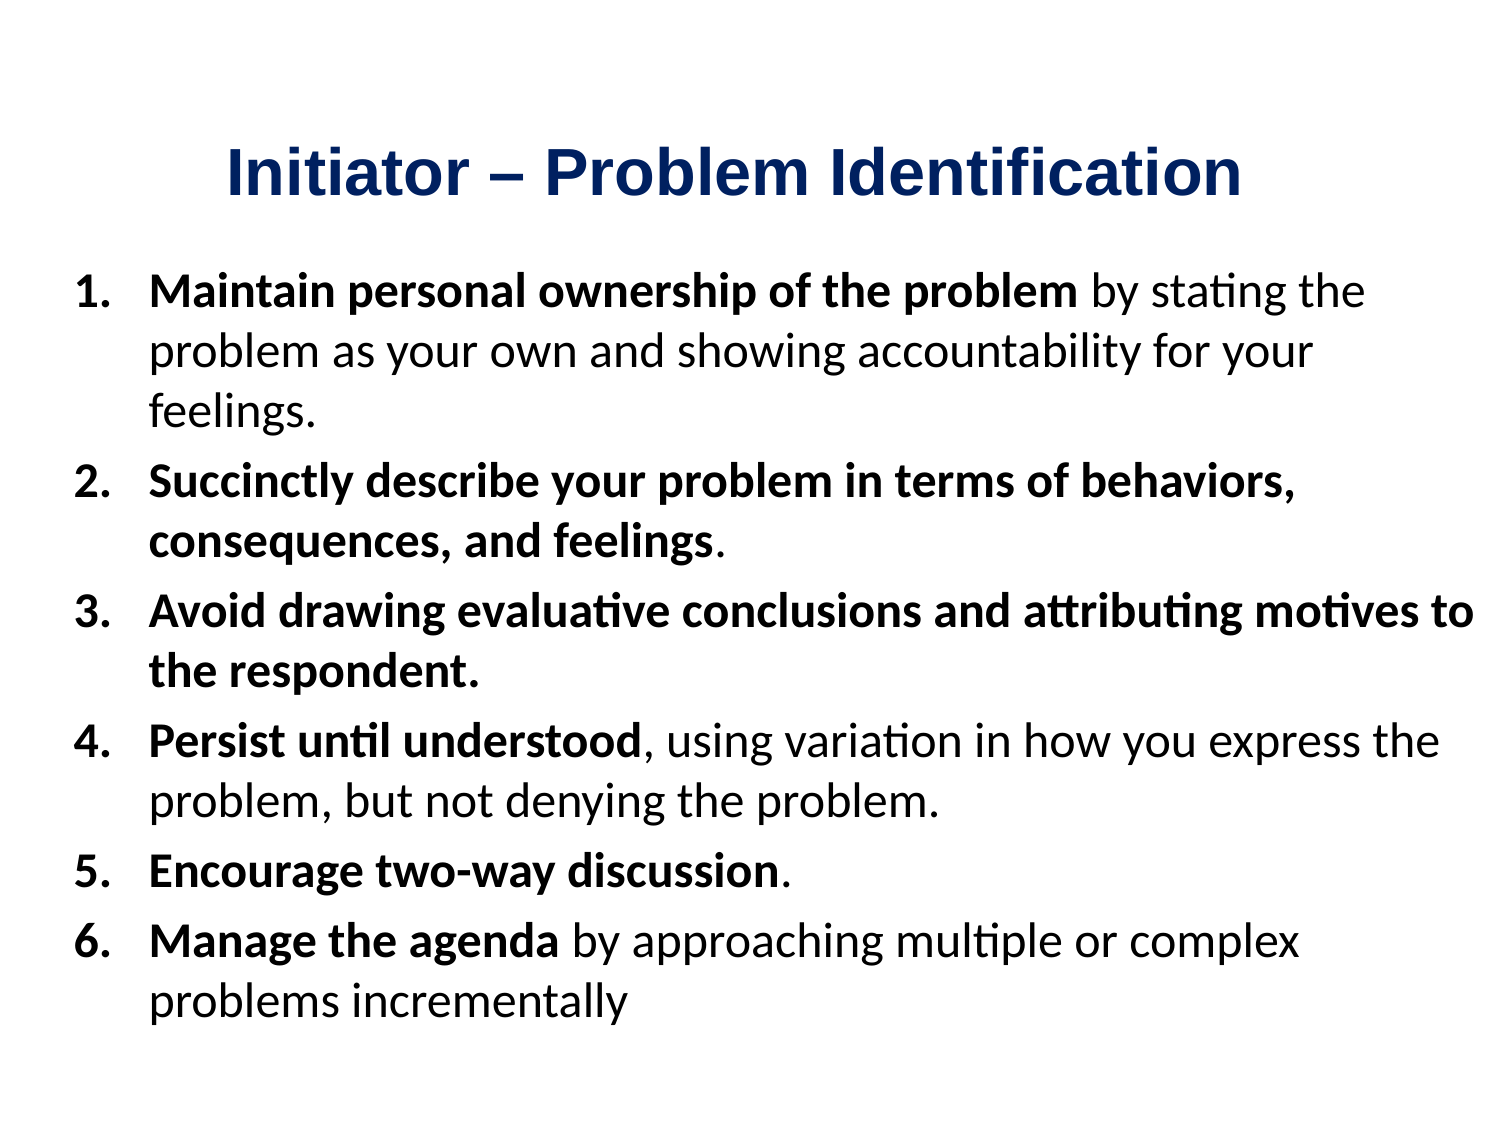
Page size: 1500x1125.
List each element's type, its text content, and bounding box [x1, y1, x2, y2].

list Maintain personal ownership of the problem by stating the problem as your own and showing accountability for your feelings. Succinctly describe your problem in terms of behaviors, consequences, and feelings. Avoid drawing evaluative conclusions and attributing motives to the respondent. Persist until understood, using variation in how you express the problem, but not denying the problem. Encourage two-way discussion. Manage the agenda by approaching multiple or complex problems incrementally [58, 249, 1500, 1067]
title Initiator – Problem Identification [164, 35, 1289, 223]
